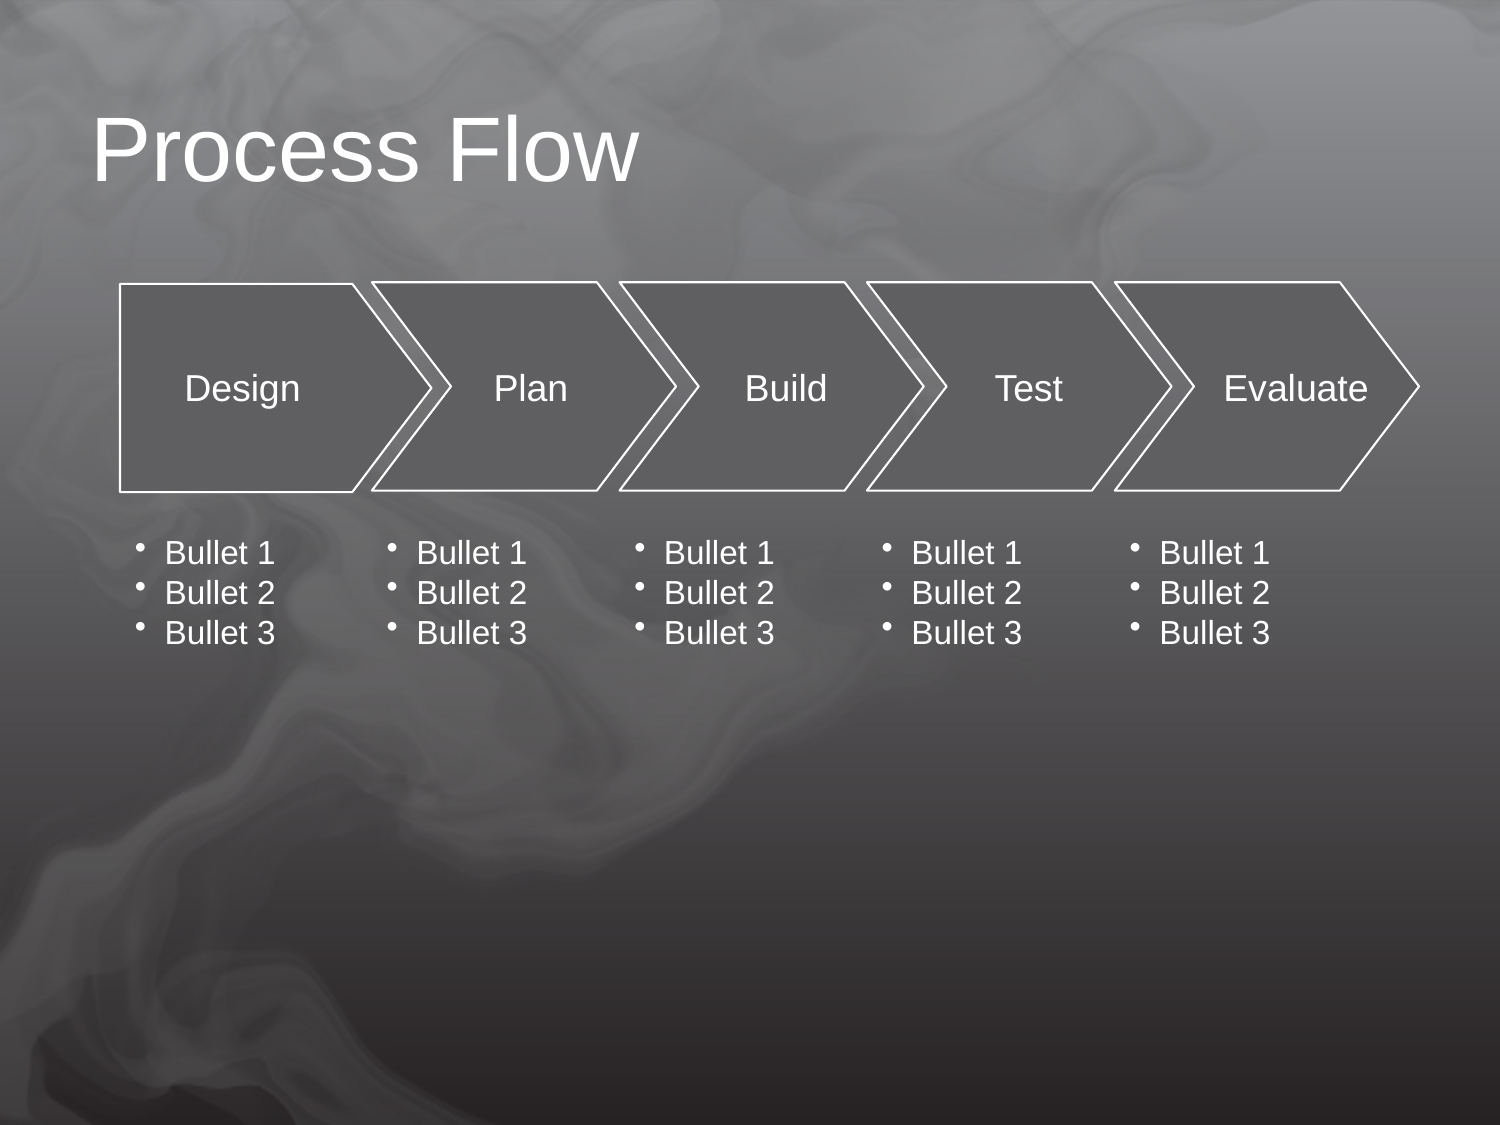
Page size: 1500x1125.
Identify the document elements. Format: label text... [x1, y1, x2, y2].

text_box Plan [478, 356, 584, 417]
text_box [866, 282, 1172, 491]
title Process Flow [75, 51, 1425, 239]
text_box Bullet 1 Bullet 2 Bullet 3 [866, 523, 1093, 911]
text_box Design [169, 356, 316, 416]
text_box Build [729, 356, 843, 417]
picture [0, 0, 1500, 1125]
text_box Bullet 1 Bullet 2 Bullet 3 [371, 523, 598, 911]
text_box Bullet 1 Bullet 2 Bullet 3 [120, 523, 346, 911]
text_box Evaluate [1208, 356, 1384, 417]
text_box Test [979, 356, 1079, 416]
text_box [1114, 282, 1420, 491]
text_box Bullet 1 Bullet 2 Bullet 3 [619, 523, 846, 911]
text_box [120, 283, 432, 493]
text_box Bullet 1 Bullet 2 Bullet 3 [1114, 523, 1341, 911]
text_box [371, 282, 677, 491]
text_box [619, 282, 924, 491]
